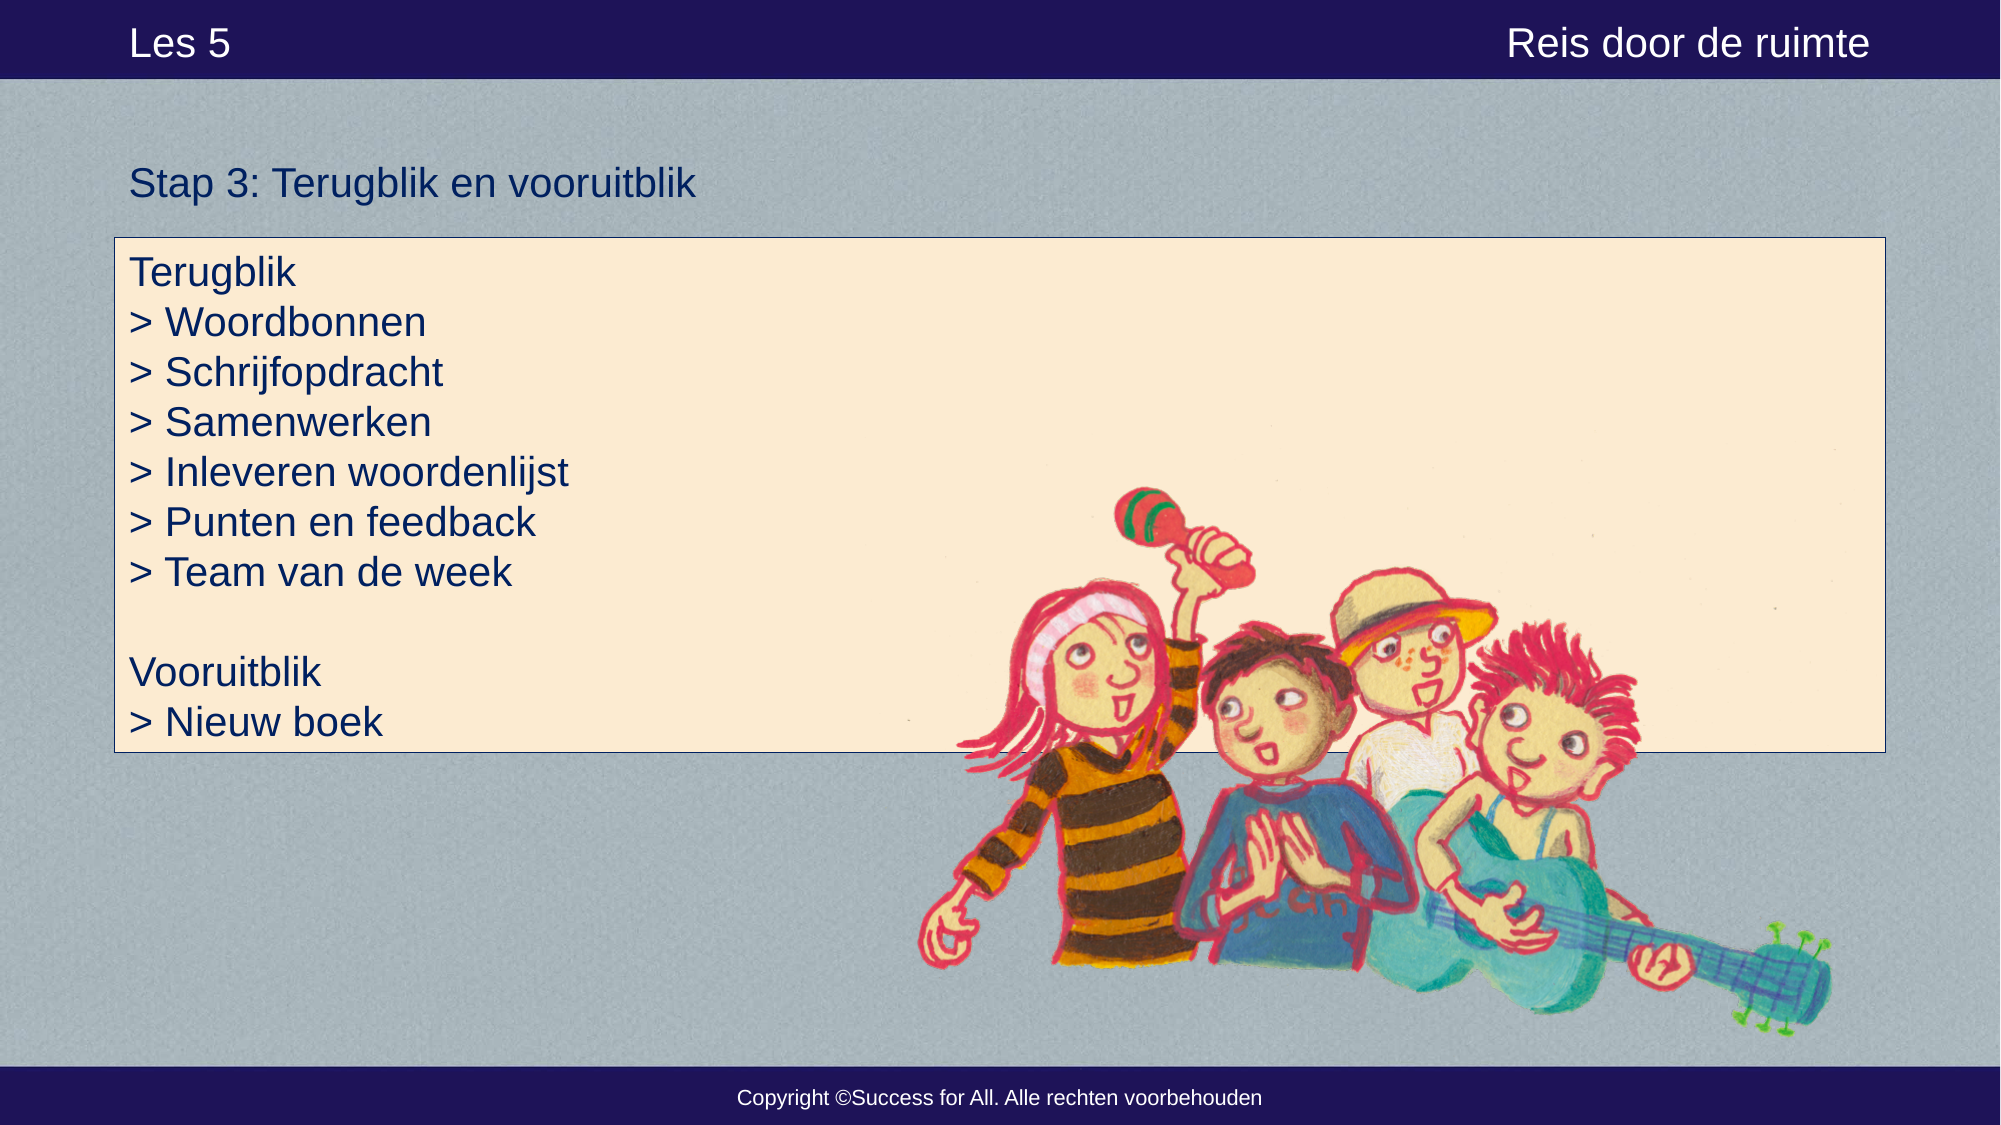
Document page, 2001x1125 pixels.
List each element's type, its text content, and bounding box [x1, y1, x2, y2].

picture [0, 0, 2001, 1125]
text_box Reis door de ruimte [999, 8, 1886, 73]
text_box Stap 3: Terugblik en vooruitblik [113, 148, 1635, 214]
text_box Terugblik > Woordbonnen > Schrijfopdracht > Samenwerken > Inleveren woordenlijst > Punten en feedback > Team van de week Vooruitblik > Nieuw boek [114, 237, 1886, 753]
text_box Copyright ©Success for All. Alle rechten voorbehouden [0, 1076, 2000, 1125]
text_box Les 5 [114, 8, 354, 73]
